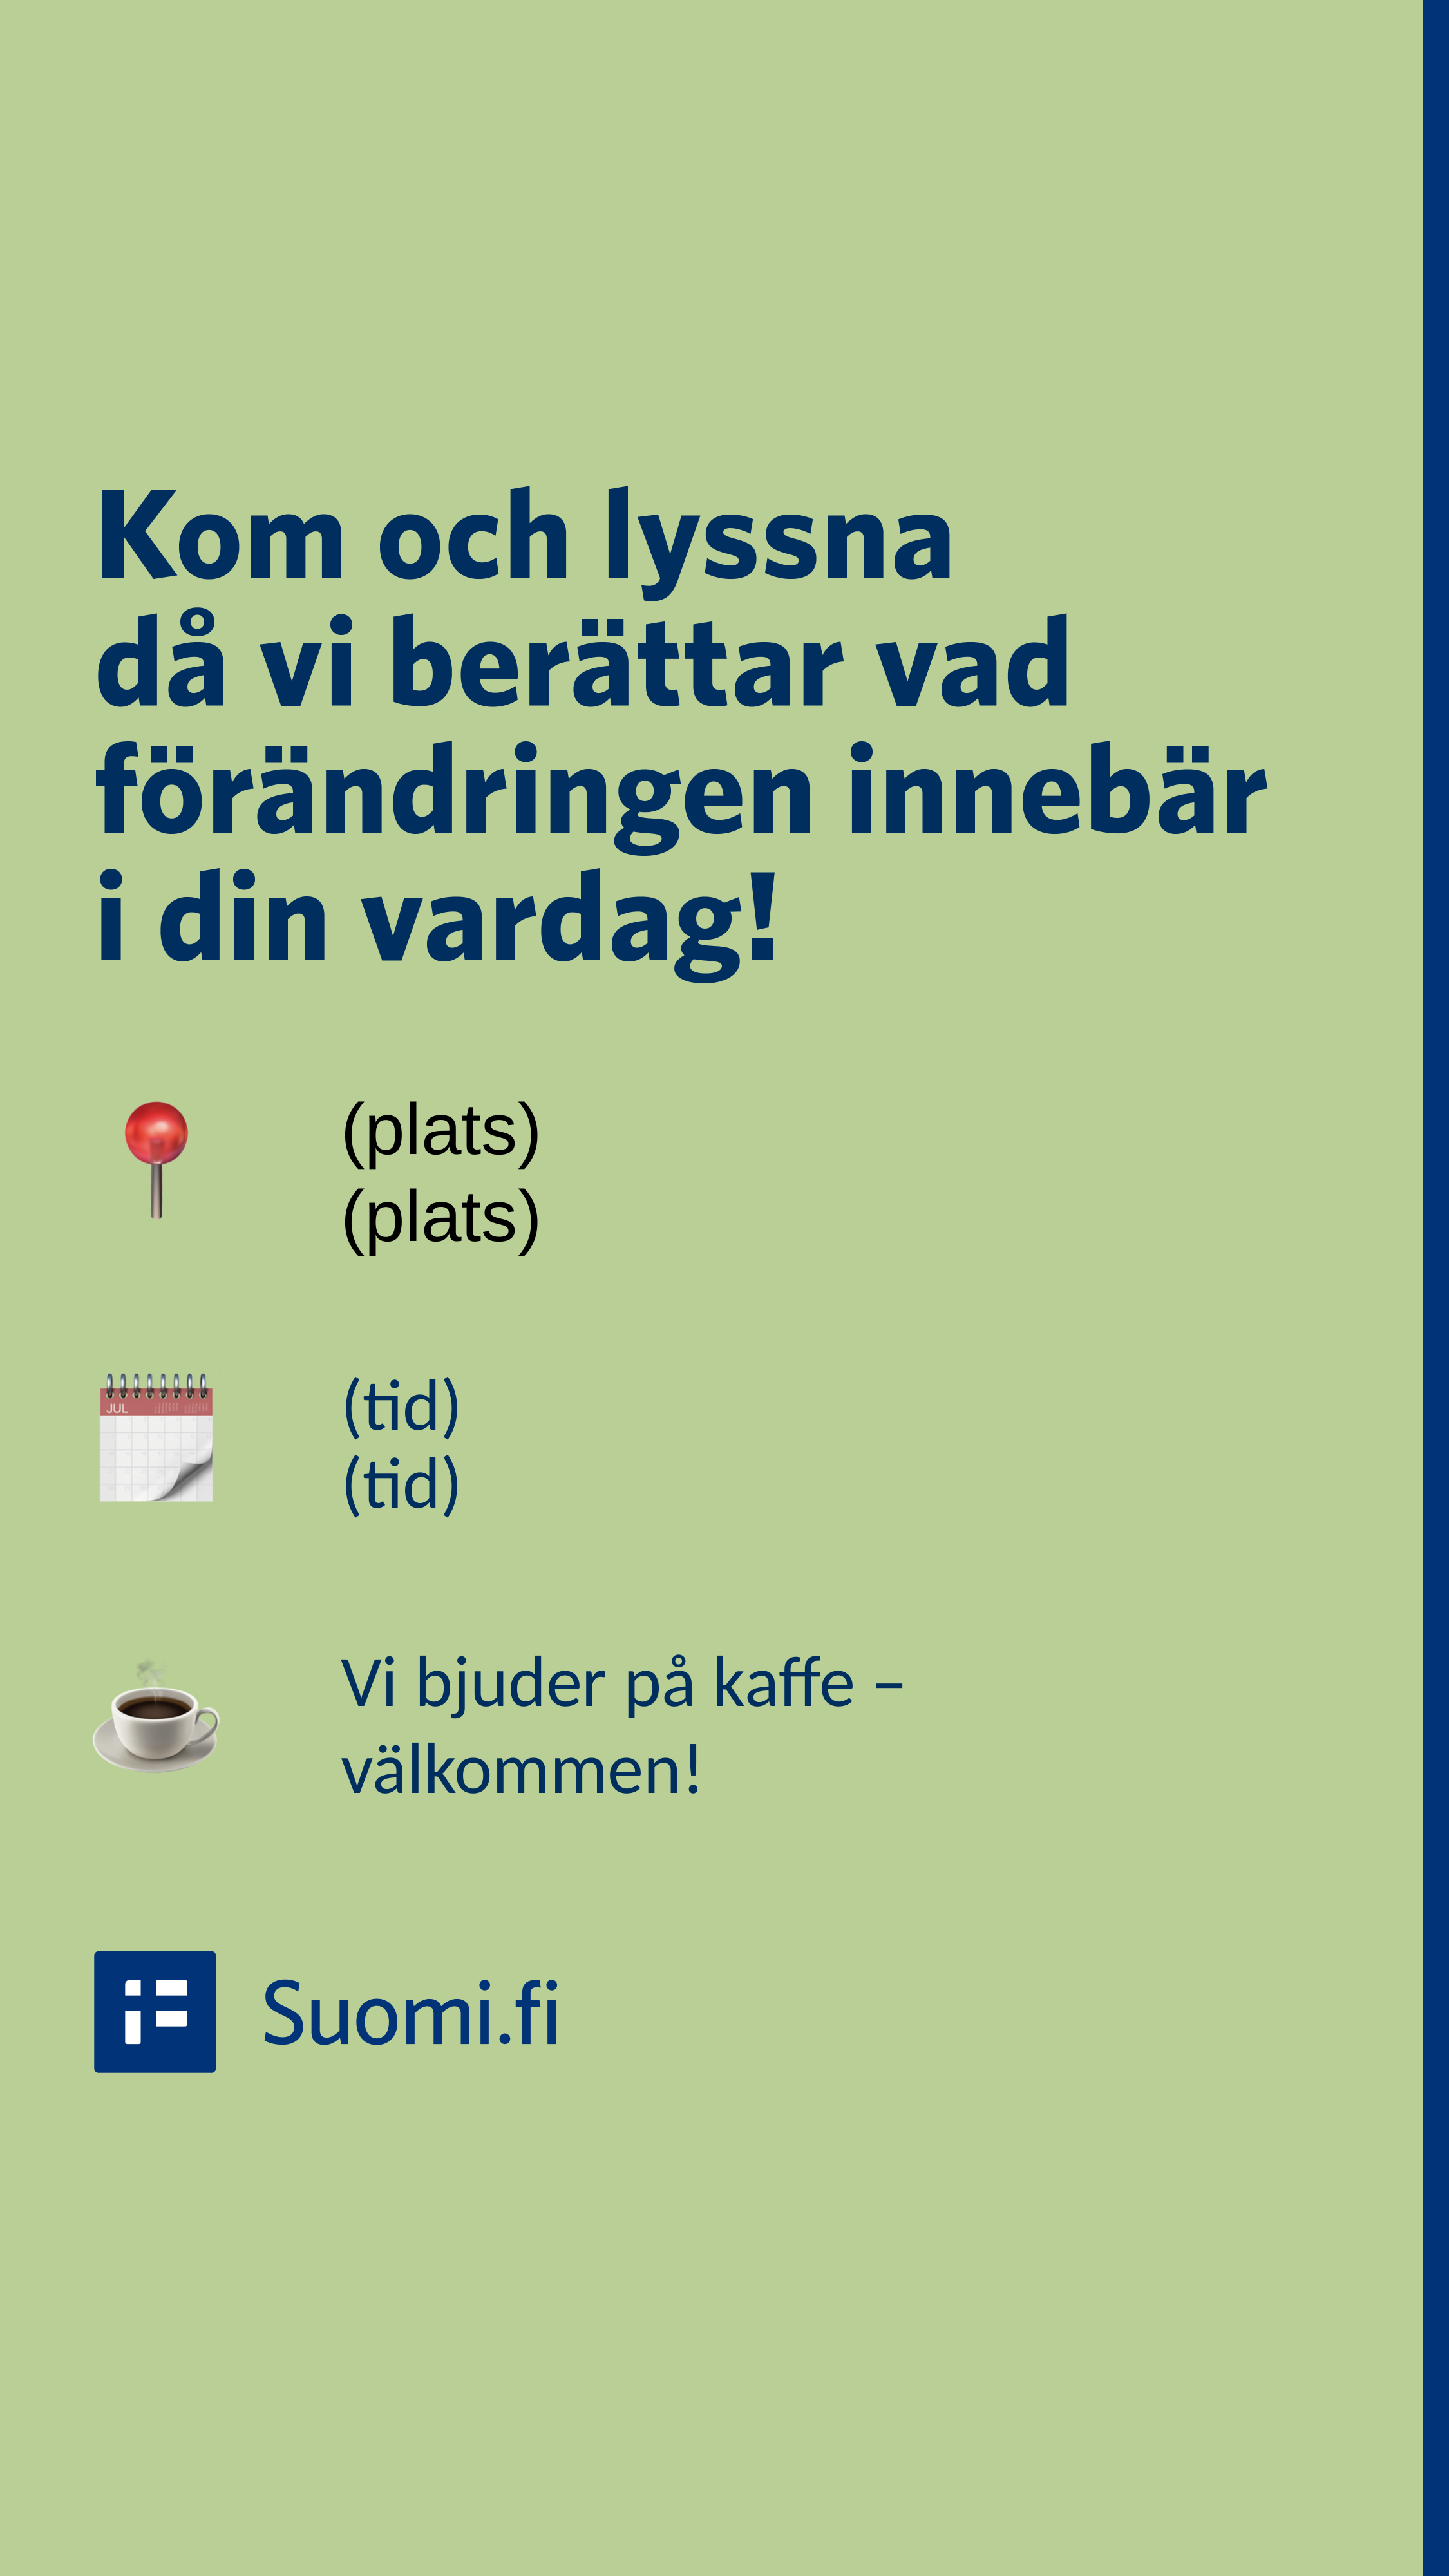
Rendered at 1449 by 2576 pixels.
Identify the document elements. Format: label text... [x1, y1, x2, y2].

text_box Vi bjuder på kaffe – välkommen! [341, 1634, 945, 1808]
text_box (tid) (tid) [341, 1367, 1108, 1524]
subtitle (plats) (plats) [341, 1082, 1108, 1240]
picture [0, 0, 1449, 2576]
